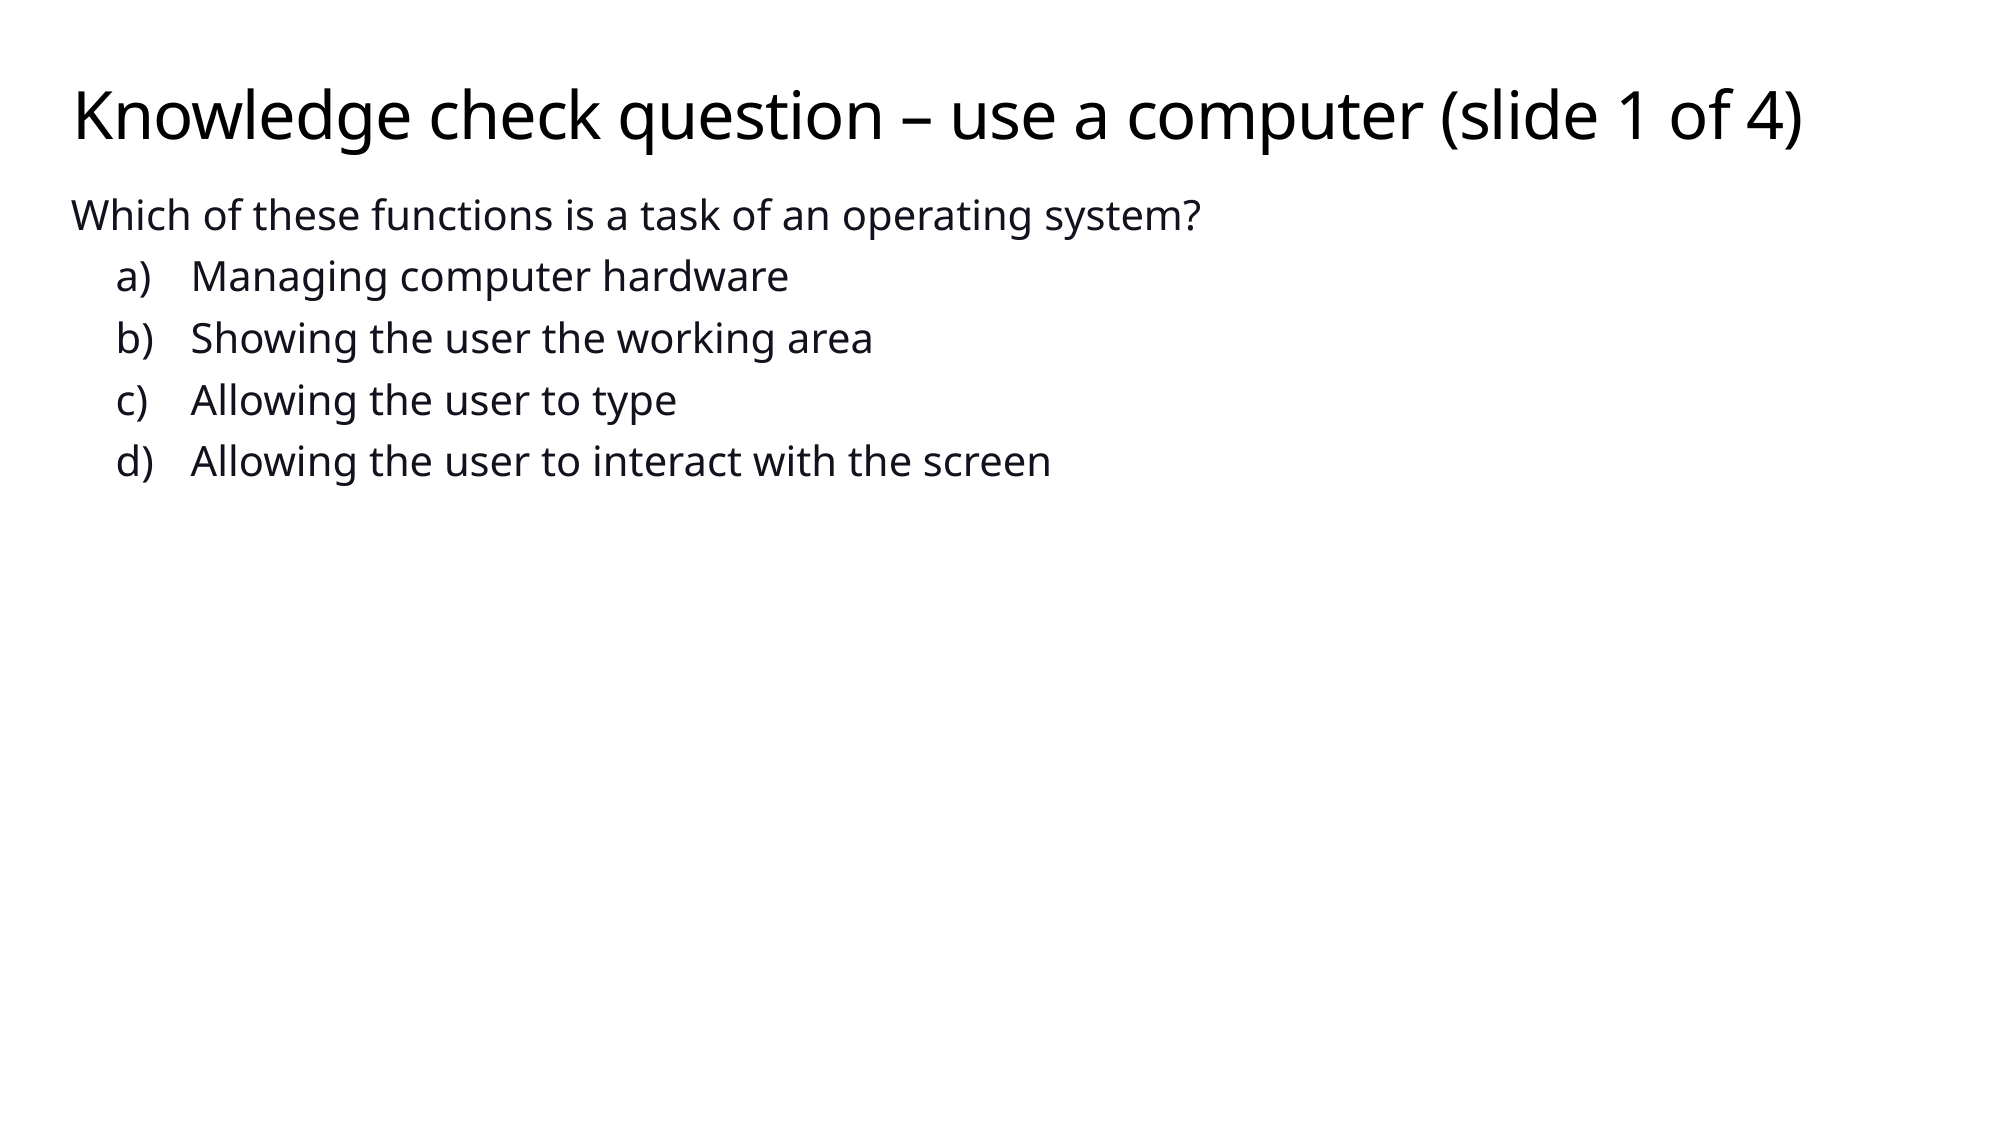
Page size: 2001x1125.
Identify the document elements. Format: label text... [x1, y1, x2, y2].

title Knowledge check question – use a computer (slide 1 of 4) [72, 72, 1934, 144]
list Which of these functions is a task of an operating system? Managing computer hardware Showing the user the working area Allowing the user to type Allowing the user to interact with the screen [70, 194, 1936, 1067]
